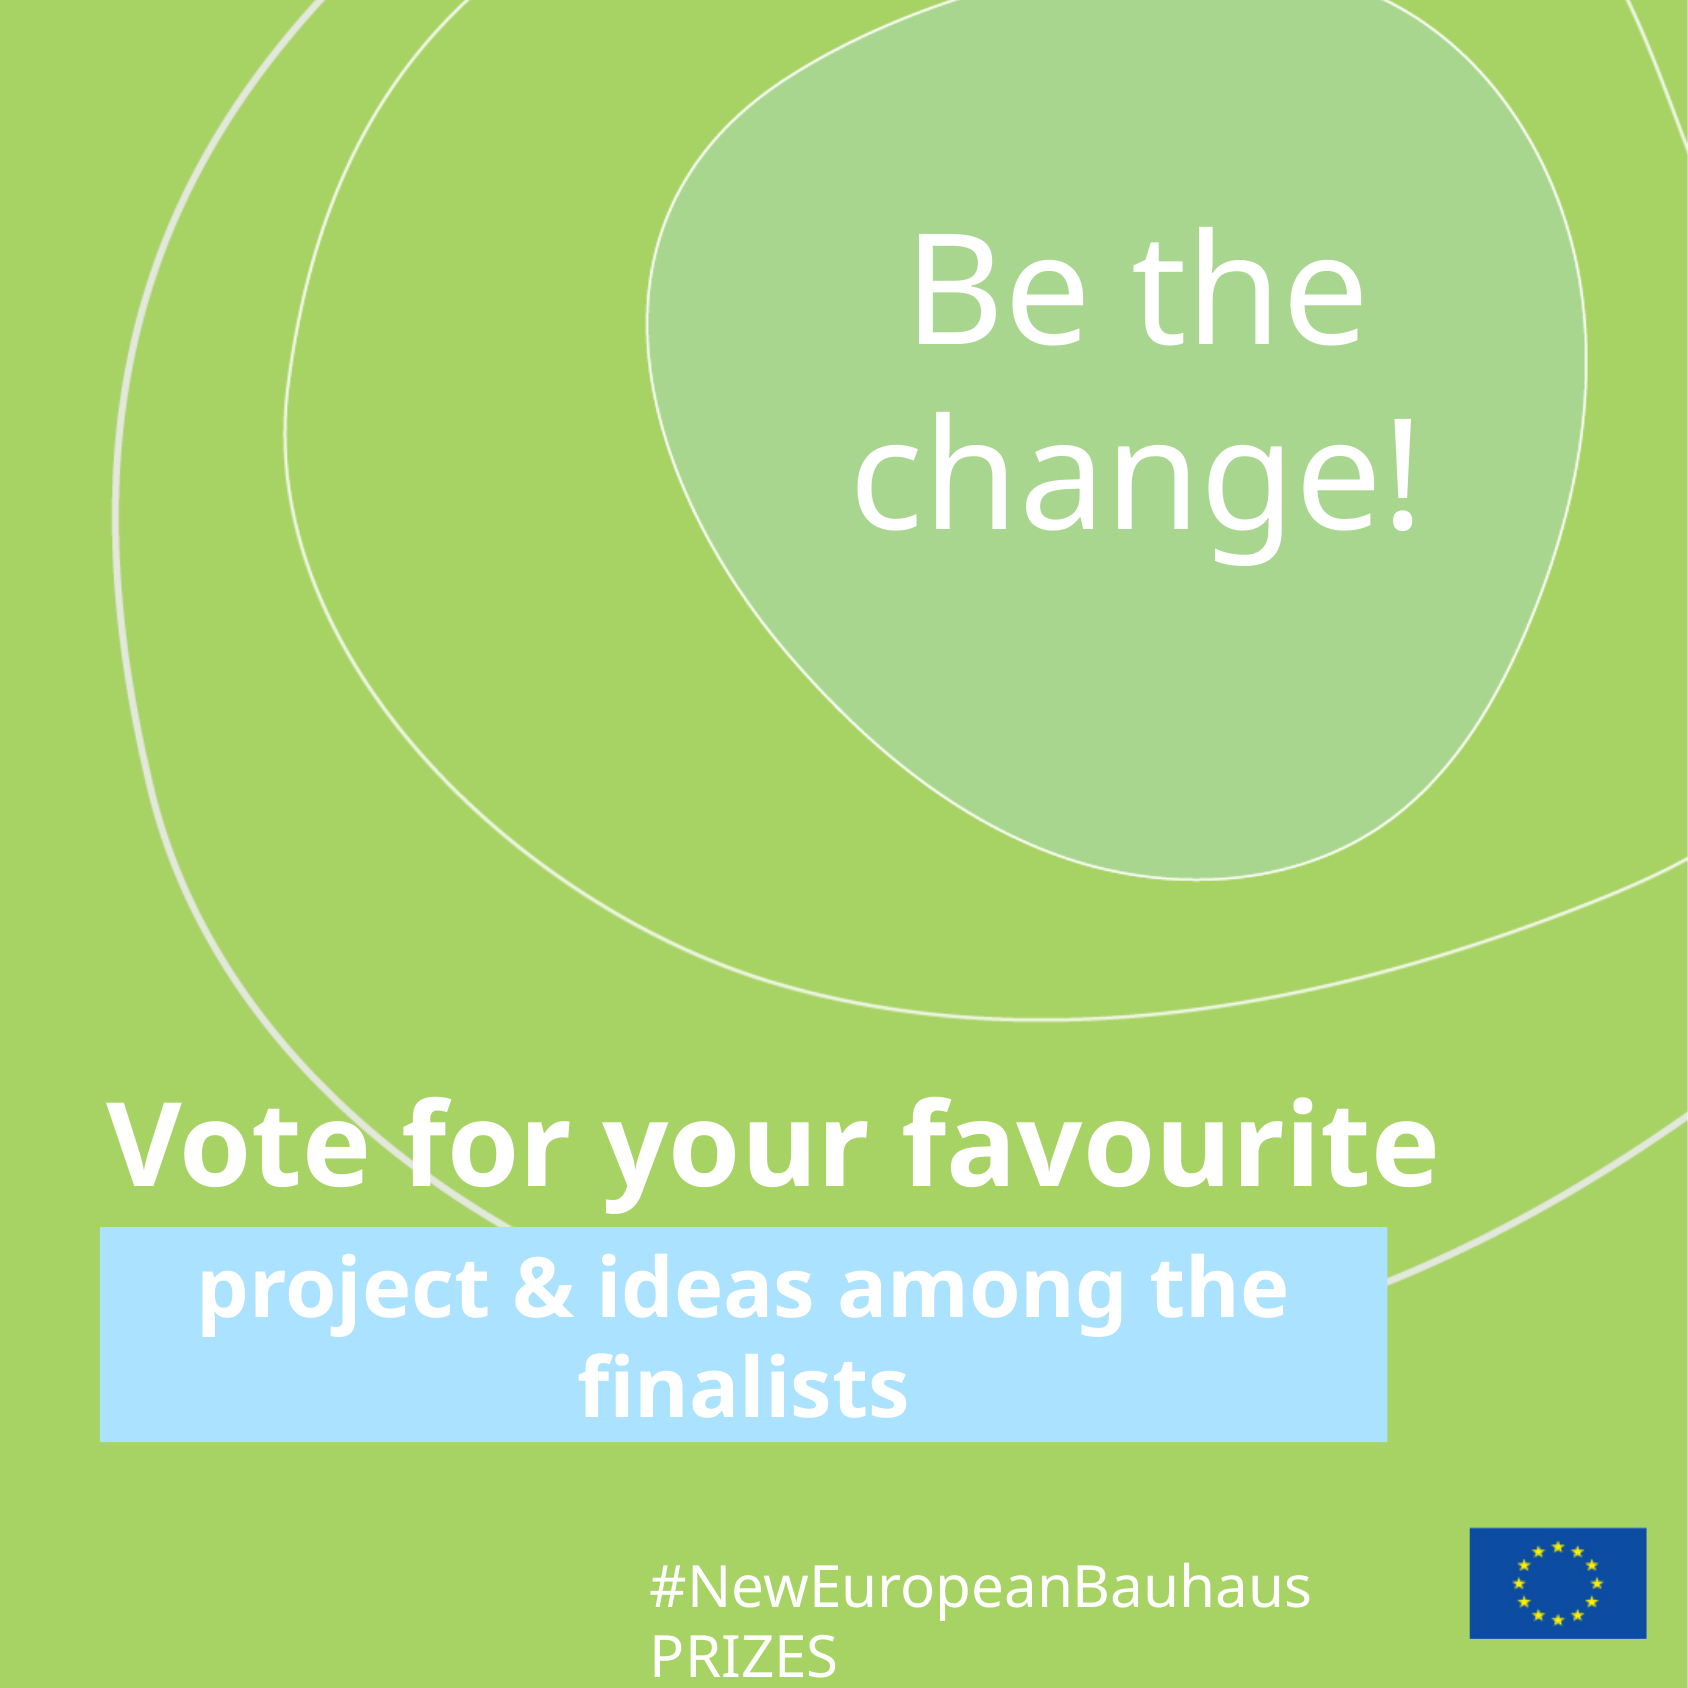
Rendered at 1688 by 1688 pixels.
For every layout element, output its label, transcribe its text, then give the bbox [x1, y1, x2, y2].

text_box Be the change! [693, 48, 1581, 702]
text_box Vote for your favourite [91, 1048, 1688, 1231]
text_box project & ideas among the finalists [99, 1227, 1388, 1443]
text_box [634, 1527, 1647, 1639]
picture [0, 0, 1688, 1688]
